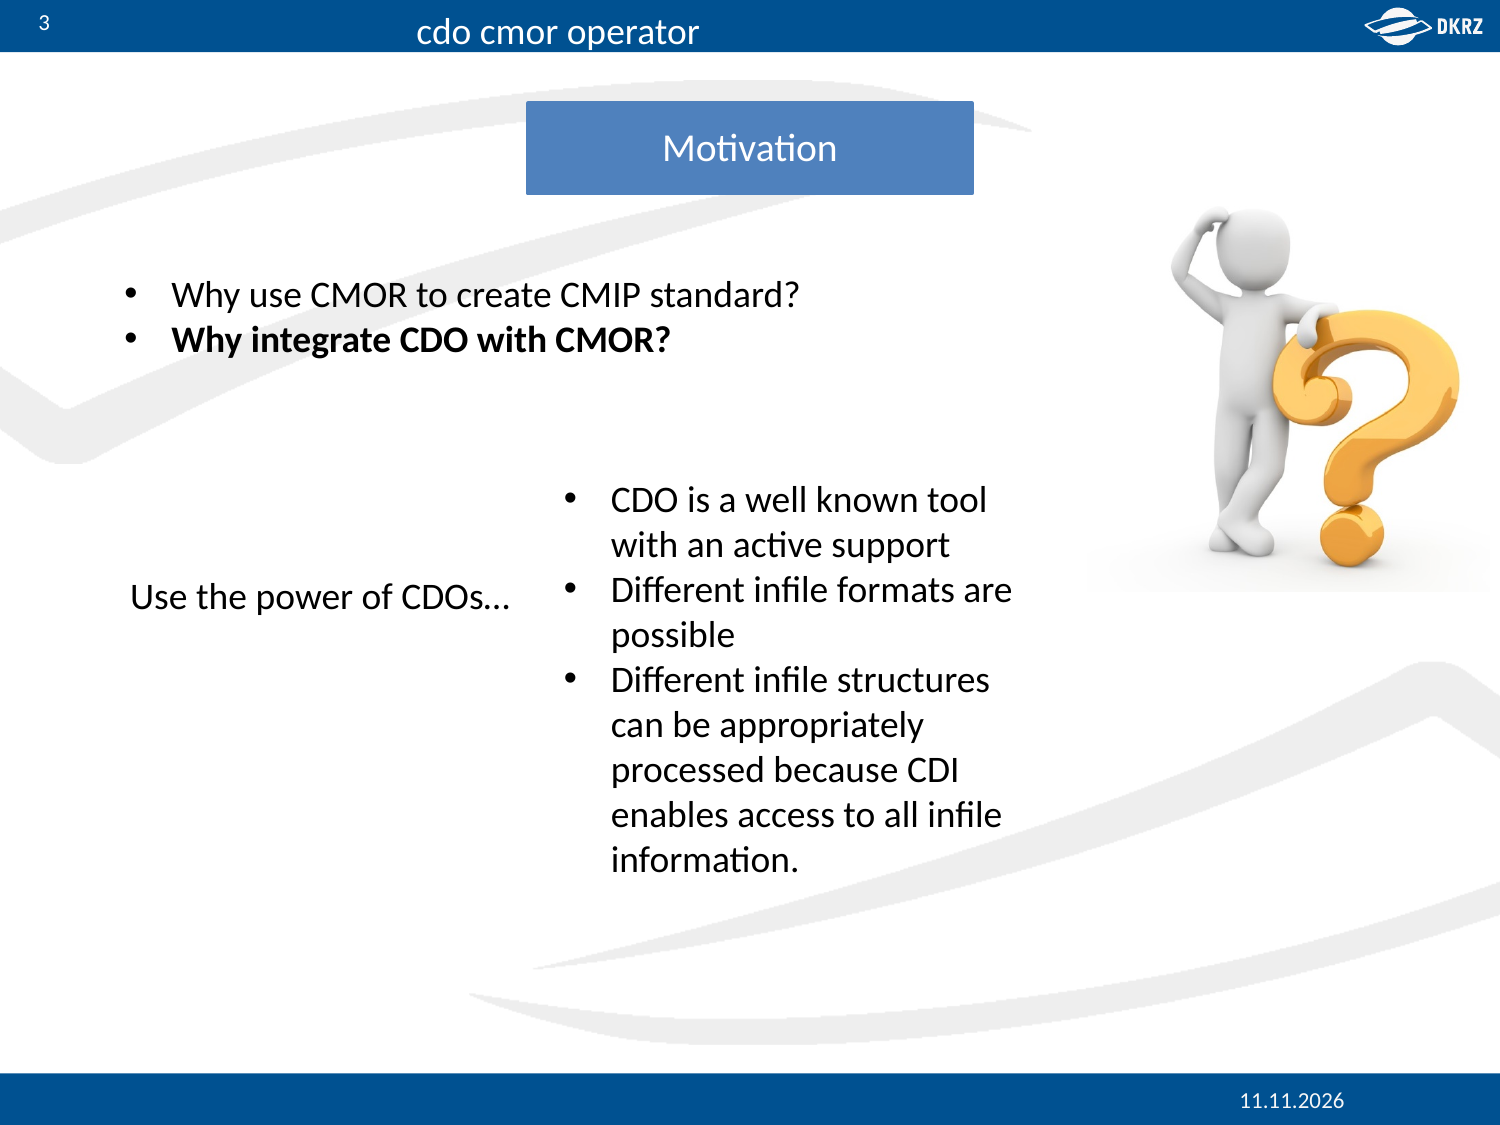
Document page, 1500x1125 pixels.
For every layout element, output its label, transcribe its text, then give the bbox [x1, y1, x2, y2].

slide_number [1187, 1072, 1360, 1125]
text_box Why use CMOR to create CMIP standard? Why integrate CDO with CMOR? [109, 262, 817, 368]
slide_number 3 [1, 0, 65, 53]
picture [470, 662, 1500, 1044]
text_box Use the power of CDOs… [115, 564, 526, 625]
text_box CDO is a well known tool with an active support Different infile formats are possible Different infile structures can be appropriately processed because CDI enables access to all infile information. [549, 467, 1058, 888]
picture [1086, 189, 1490, 593]
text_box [527, 103, 973, 194]
picture [0, 80, 1032, 464]
